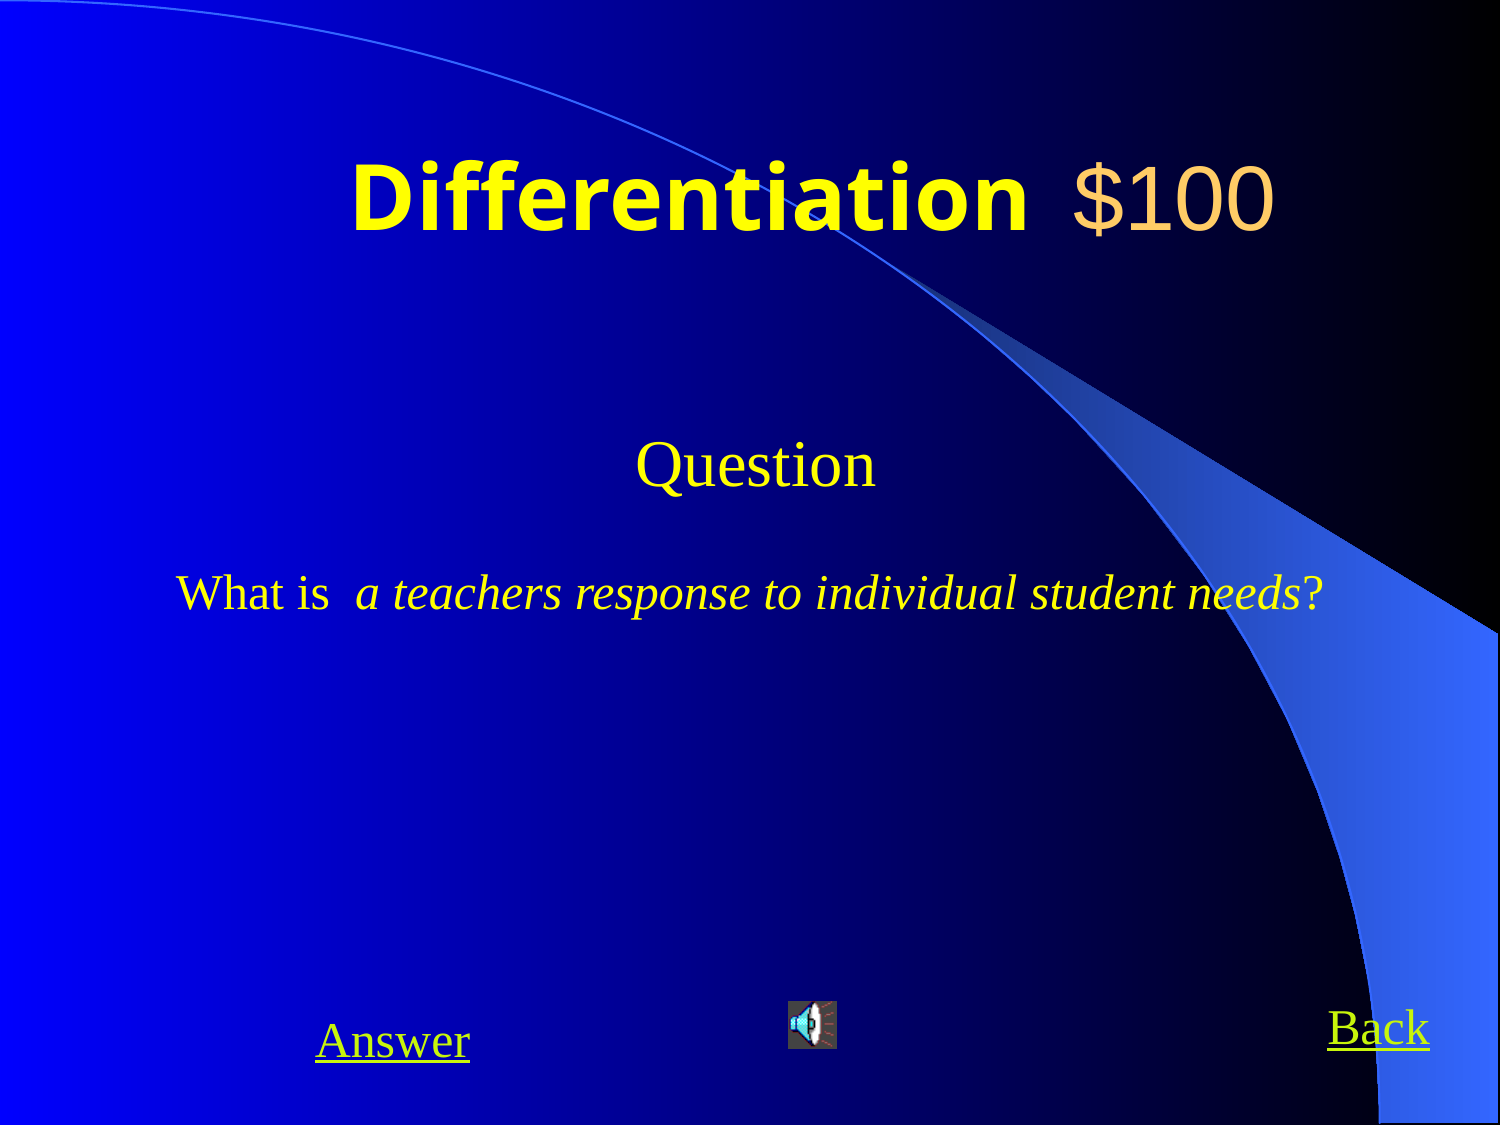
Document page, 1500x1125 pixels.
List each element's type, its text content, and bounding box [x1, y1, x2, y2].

text_box Answer [300, 999, 625, 1075]
text_box Question What is a teachers response to individual student needs? [99, 412, 1413, 688]
picture [787, 999, 838, 1051]
title Differentiation $100 [87, 99, 1363, 288]
text_box Back [1312, 987, 1446, 1063]
